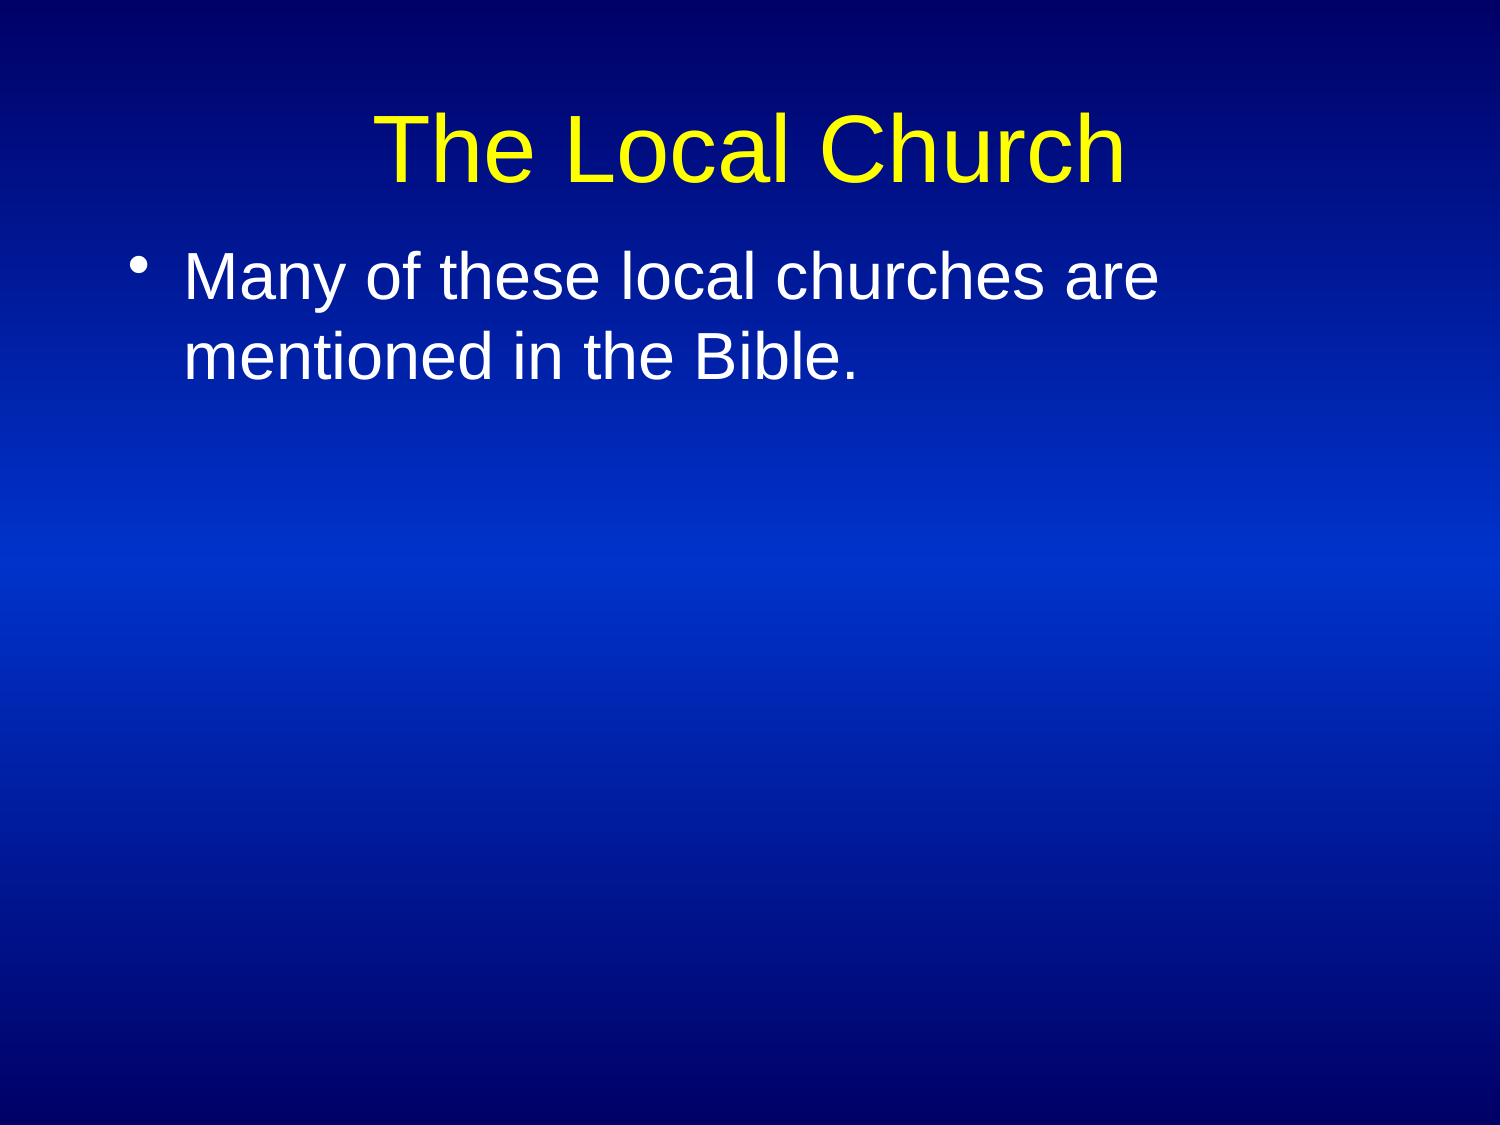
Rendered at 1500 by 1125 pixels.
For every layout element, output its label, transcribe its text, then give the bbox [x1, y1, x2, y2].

title The Local Church [37, 50, 1463, 238]
list Many of these local churches are mentioned in the Bible. [112, 224, 1463, 1125]
